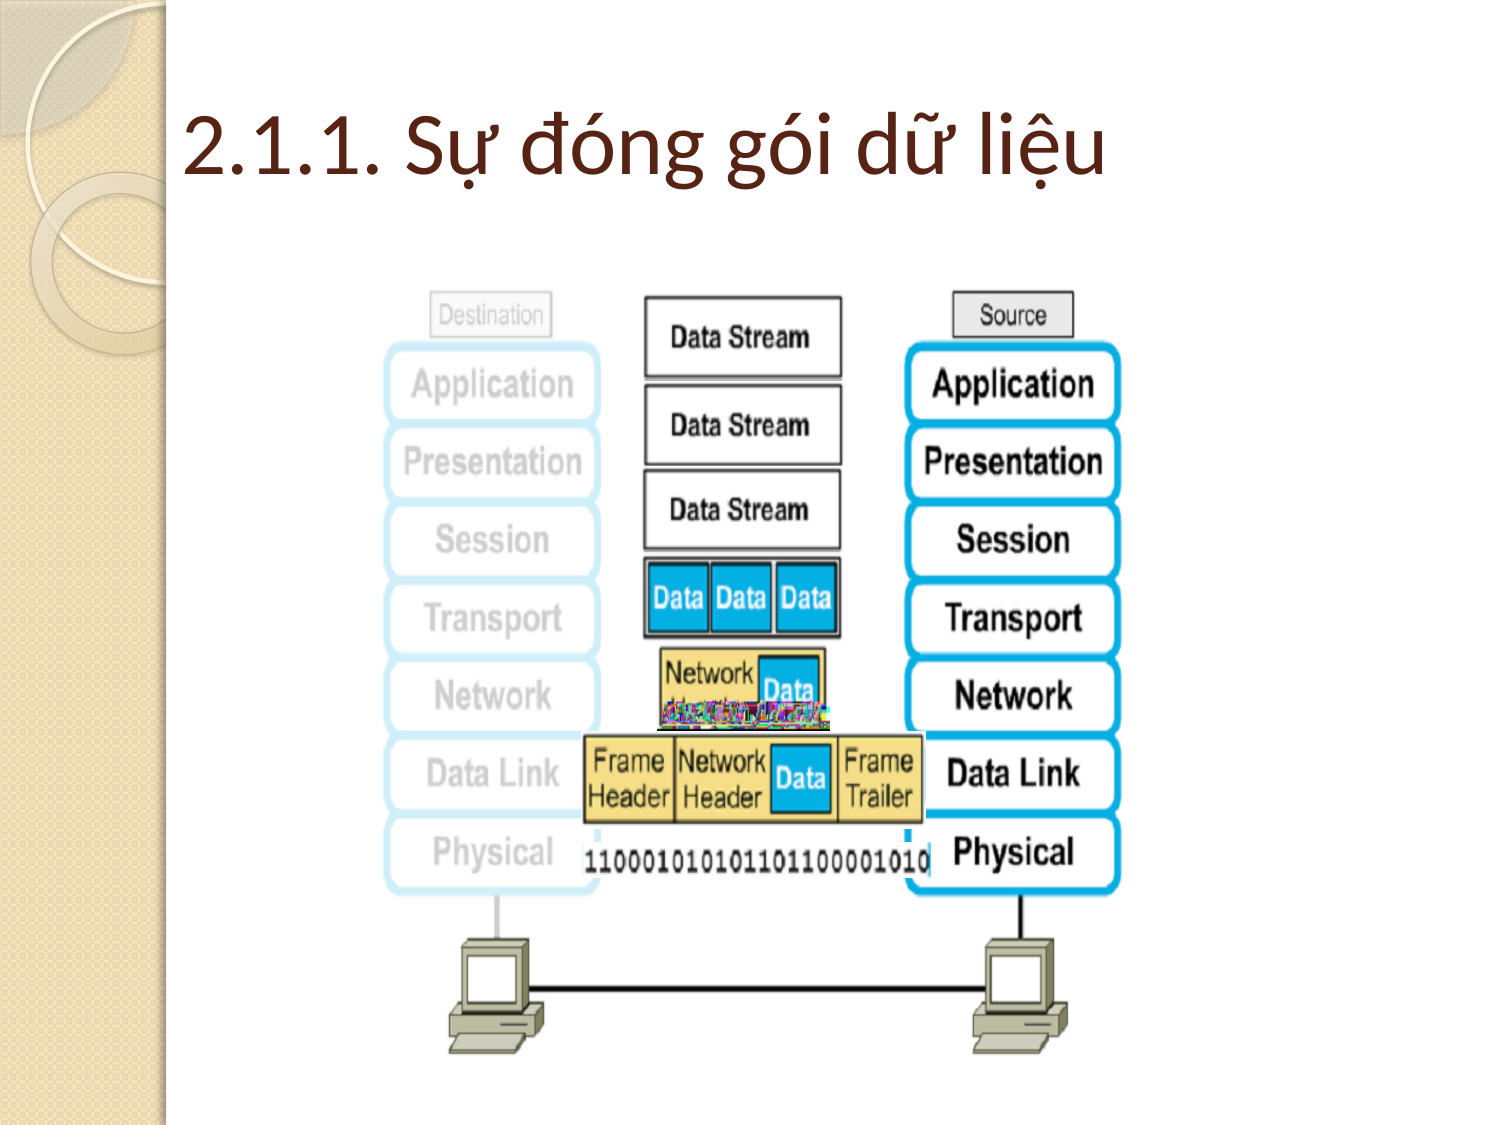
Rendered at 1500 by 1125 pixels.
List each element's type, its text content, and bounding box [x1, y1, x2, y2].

title 2.1.1. Sự đóng gói dữ liệu [166, 45, 1466, 233]
picture [374, 274, 1127, 1061]
